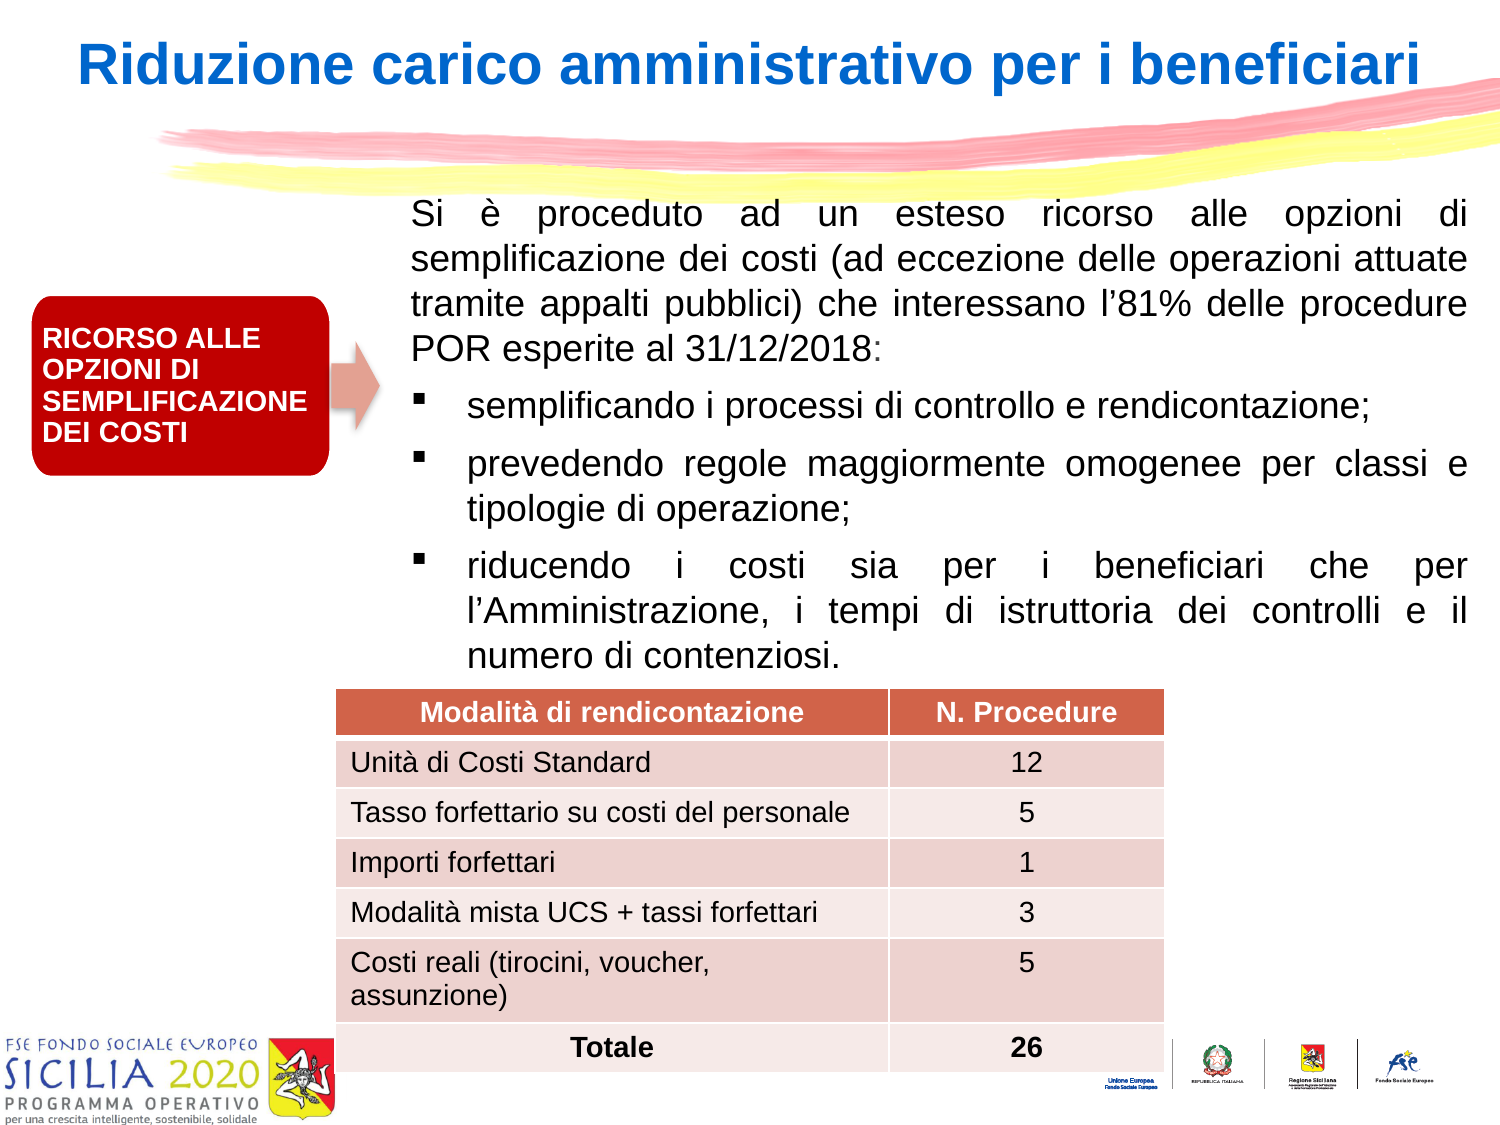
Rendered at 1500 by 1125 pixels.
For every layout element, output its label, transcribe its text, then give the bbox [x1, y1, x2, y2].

table_cell 1 [890, 839, 1164, 887]
table_cell 26 [890, 1024, 1164, 1072]
table_cell Tasso forfettario su costi del personale [336, 789, 888, 837]
text_box Riduzione carico amministrativo per i beneficiari [14, 19, 1486, 254]
text_box RICORSO ALLE OPZIONI DI SEMPLIFICAZIONE DEI COSTI [27, 291, 334, 480]
picture [100, 77, 1500, 209]
table_cell Importi forfettari [336, 839, 888, 887]
table_header Modalità di rendicontazione [336, 689, 888, 735]
text_box Si è proceduto ad un esteso ricorso alle opzioni di semplificazione dei costi (ad eccezione delle operazioni attuate tramite appalti pubblici) che interessano l’81% delle procedure POR esperite al 31/12/2018: semplificando i processi di controllo e rendicontazione; prevedendo regole maggiormente omogenee per classi e tipologie di operazione; riducendo i costi sia per i beneficiari che per l’Amministrazione, i tempi di istruttoria dei controlli e il numero di contenziosi. [395, 218, 1484, 657]
table_cell Unità di Costi Standard [336, 741, 888, 787]
table_cell 3 [890, 889, 1164, 937]
table_cell 5 [890, 789, 1164, 837]
table_header N. Procedure [890, 689, 1164, 735]
table_cell Modalità mista UCS + tassi forfettari [336, 889, 888, 937]
picture [1080, 1034, 1447, 1107]
picture [0, 1031, 348, 1125]
table_cell 5 [890, 939, 1164, 1022]
table_cell Costi reali (tirocini, voucher, assunzione) [336, 939, 888, 1022]
table_cell 12 [890, 741, 1164, 787]
table_cell Totale [336, 1024, 888, 1072]
text_box [331, 341, 380, 431]
